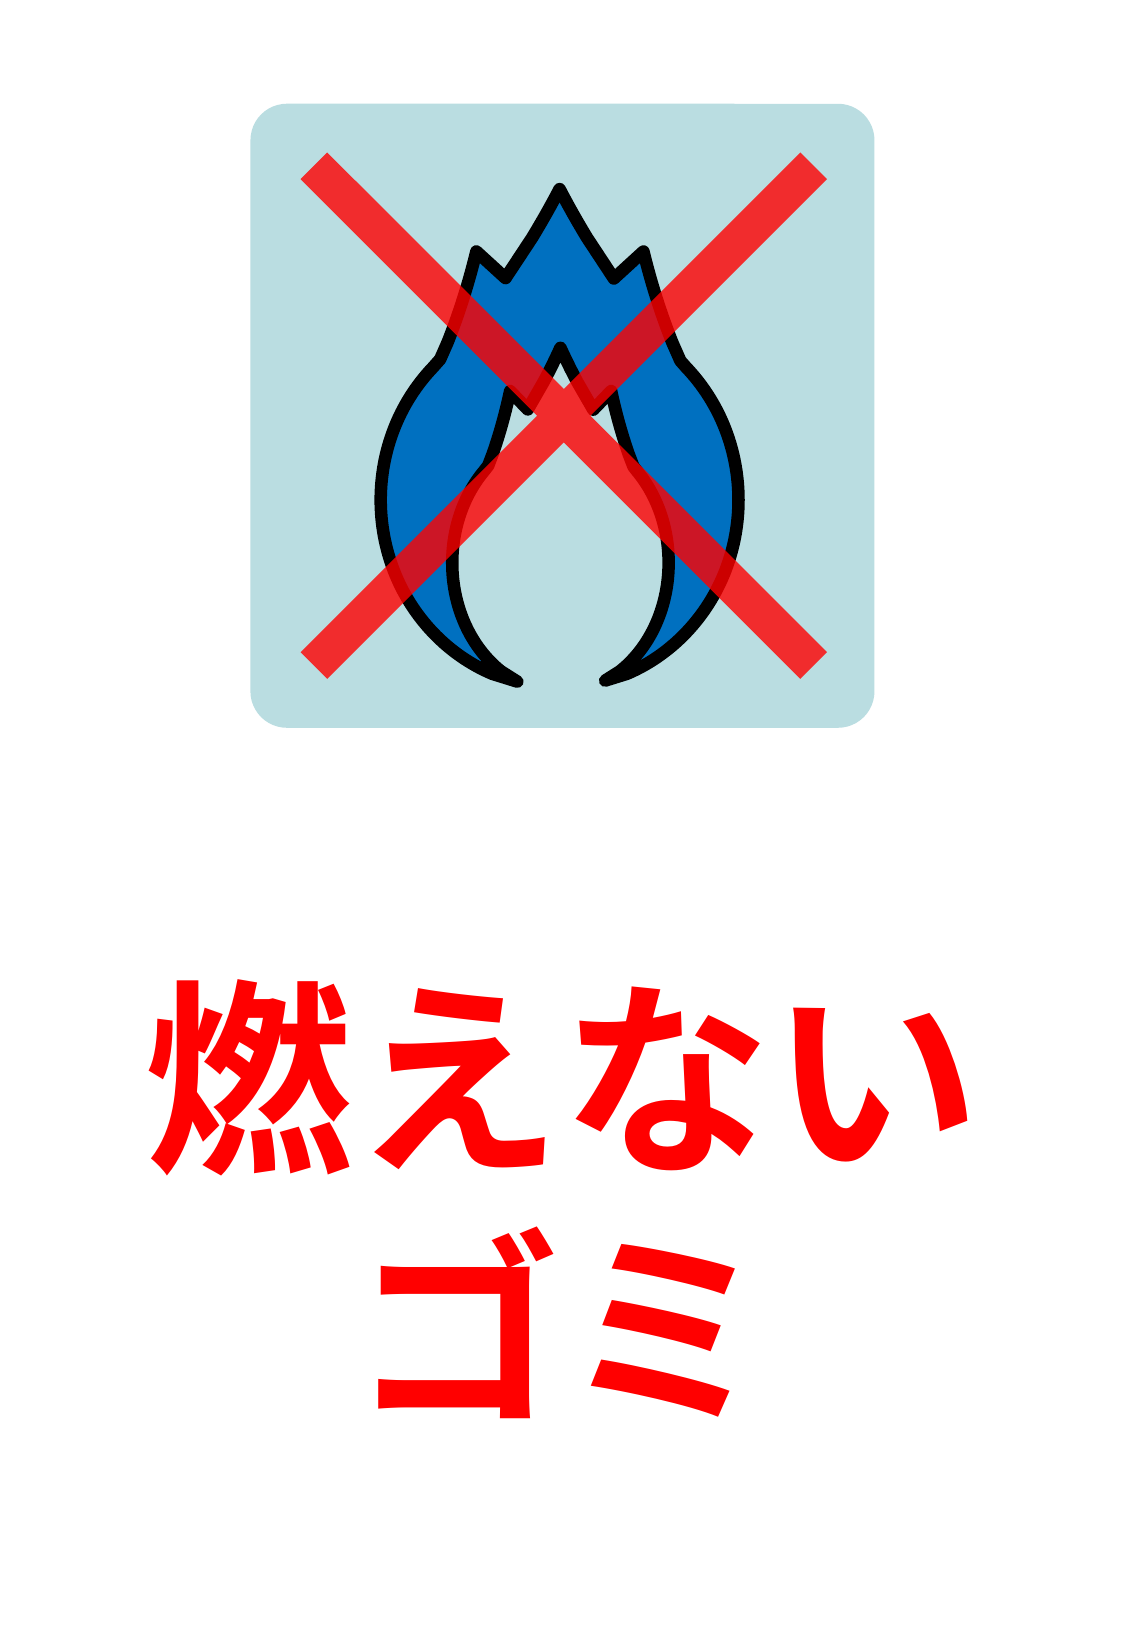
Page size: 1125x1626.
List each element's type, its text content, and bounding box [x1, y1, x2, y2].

text_box 燃えない ゴミ [0, 941, 1125, 1457]
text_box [250, 103, 875, 729]
